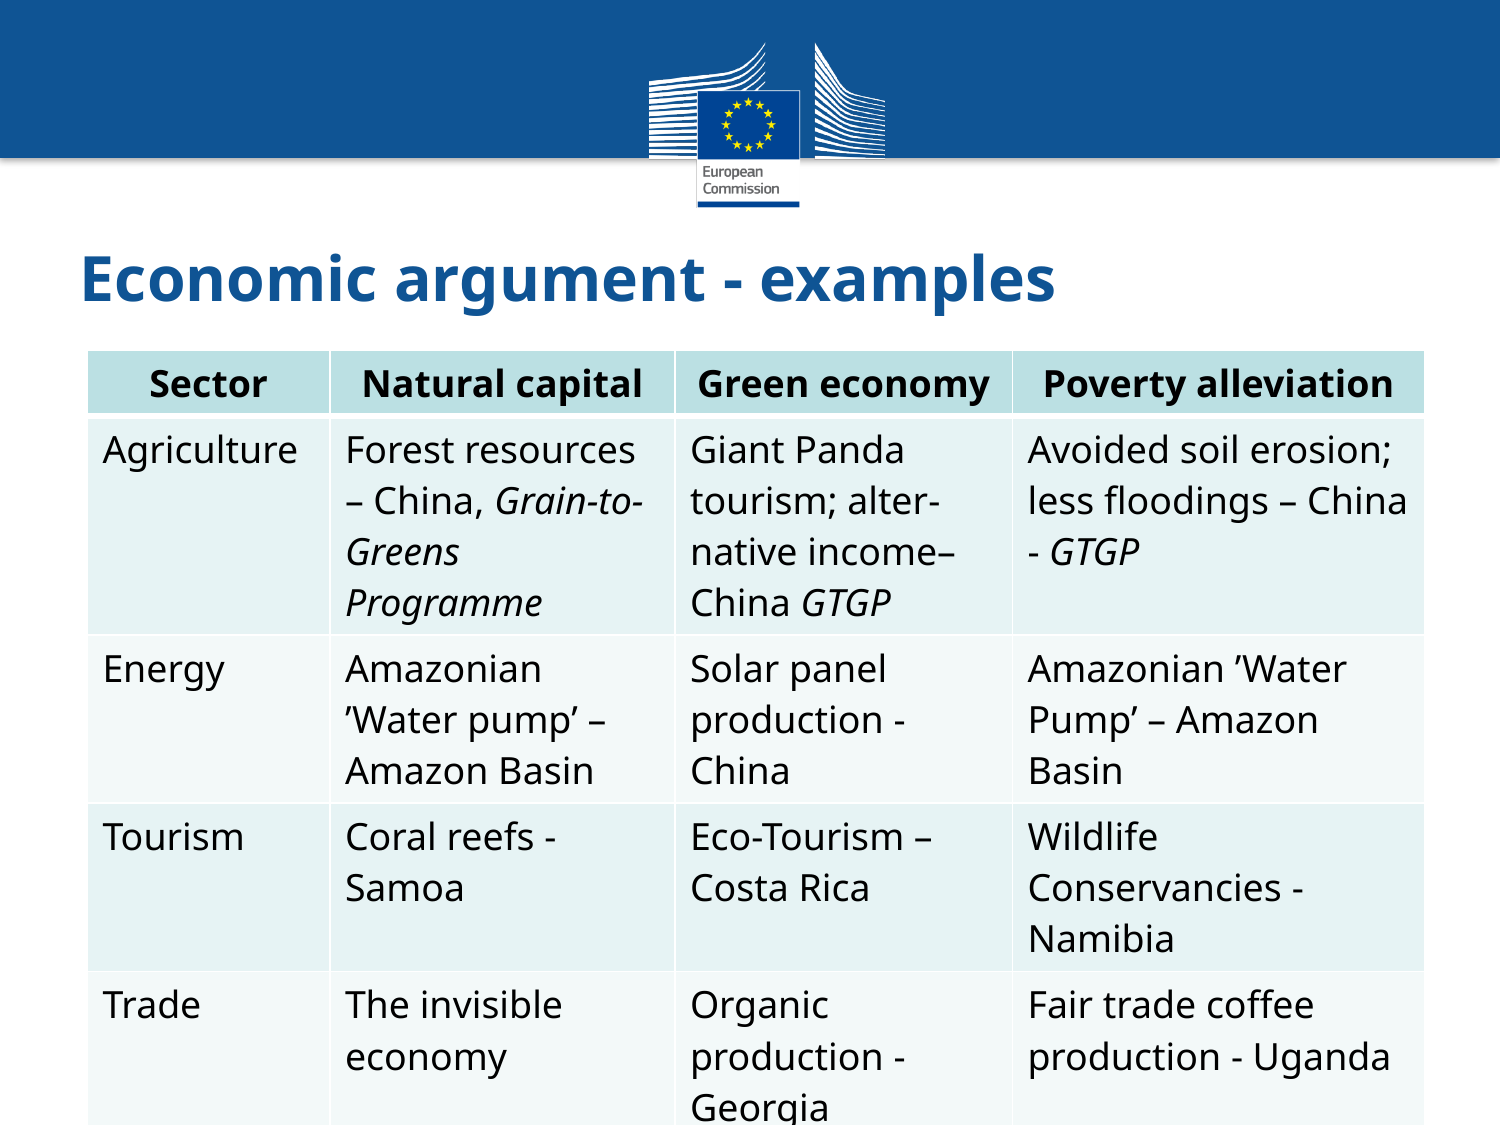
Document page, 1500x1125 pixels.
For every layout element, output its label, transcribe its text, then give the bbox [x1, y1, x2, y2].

table_cell Giant Panda tourism; alter-native income– China GTGP [676, 419, 1012, 634]
picture [649, 42, 885, 199]
table_cell Organic production - Georgia [676, 972, 1012, 1125]
table_cell Fair trade coffee production - Uganda [1013, 972, 1424, 1125]
table_cell The invisible economy [331, 972, 674, 1125]
table_cell Tourism [88, 804, 329, 971]
table_cell Agriculture [88, 419, 329, 634]
table_header Poverty alleviation [1013, 351, 1424, 413]
table_cell Amazonian ’Water Pump’ – Amazon Basin [1013, 636, 1424, 802]
table_cell Trade [88, 972, 329, 1125]
table_header Natural capital [331, 351, 674, 413]
table_cell Energy [88, 636, 329, 802]
title Economic argument - examples [64, 199, 1416, 354]
table_cell Eco-Tourism – Costa Rica [676, 804, 1012, 971]
table_cell Avoided soil erosion; less floodings – China - GTGP [1013, 419, 1424, 634]
table_header Green economy [676, 351, 1012, 413]
table_cell Coral reefs - Samoa [331, 804, 674, 971]
table_cell Amazonian ’Water pump’ – Amazon Basin [331, 636, 674, 802]
table_cell Wildlife Conservancies - Namibia [1013, 804, 1424, 971]
table_header Sector [88, 351, 329, 413]
table_cell Forest resources – China, Grain-to-Greens Programme [331, 419, 674, 634]
table_cell Solar panel production - China [676, 636, 1012, 802]
